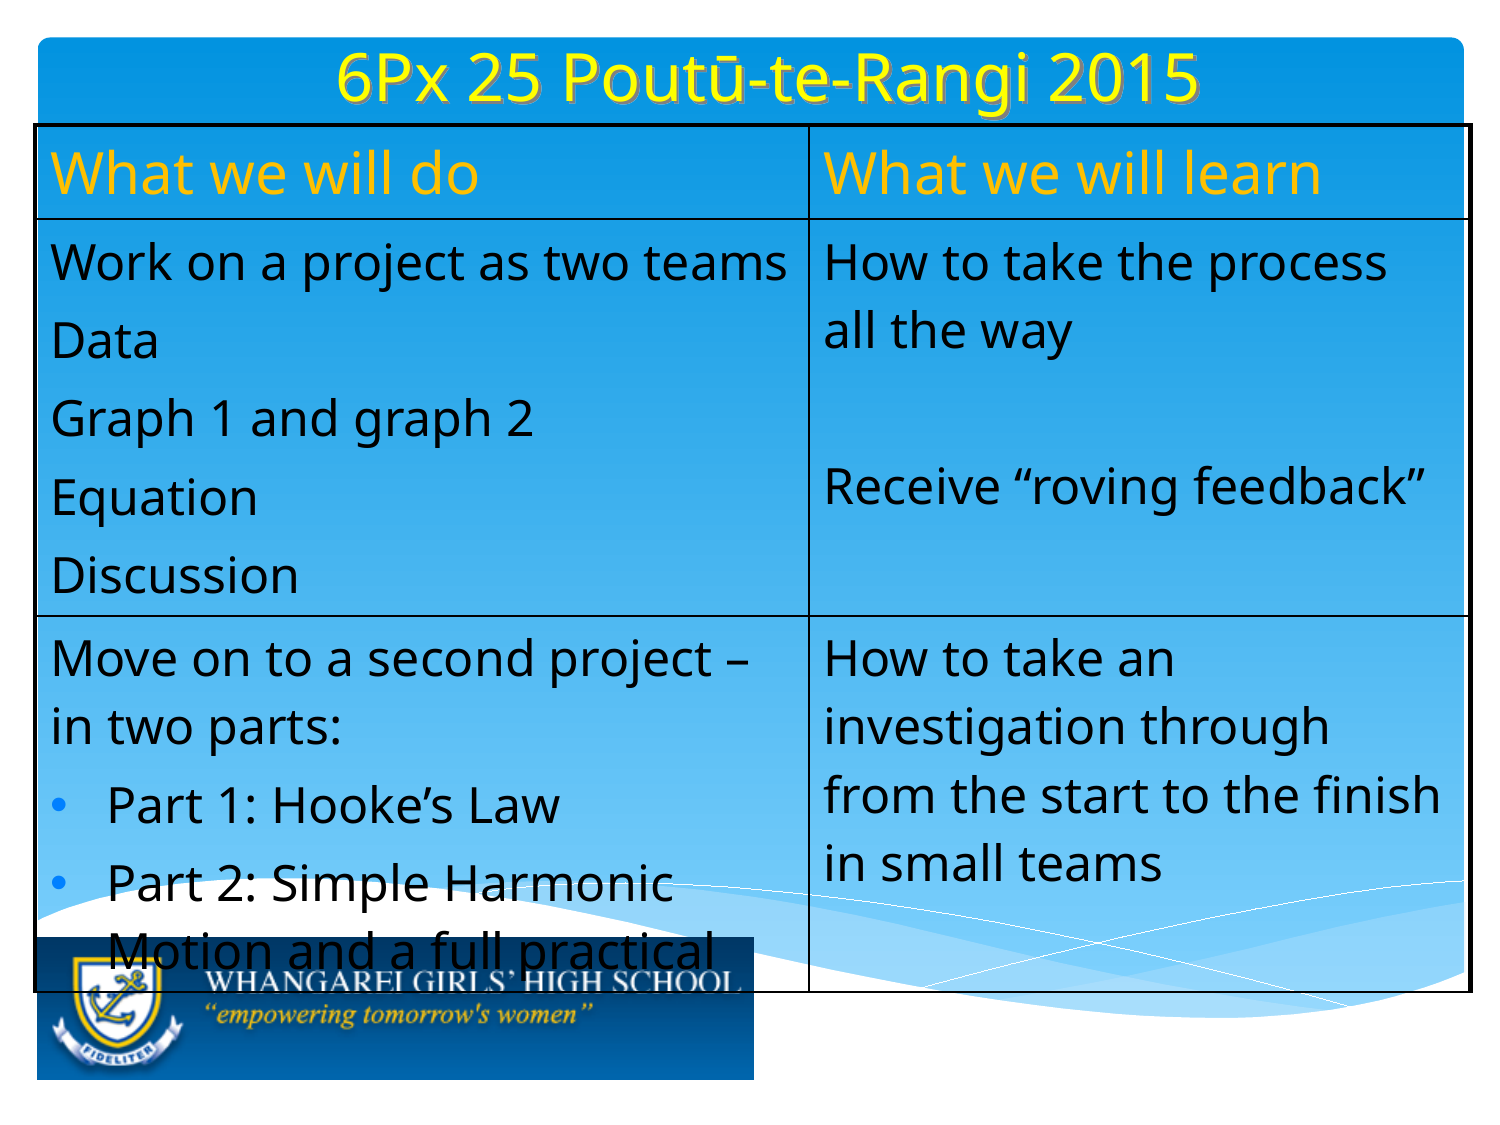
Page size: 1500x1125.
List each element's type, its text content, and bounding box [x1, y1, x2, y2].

table_header What we will learn [810, 127, 1468, 218]
picture [37, 937, 754, 1080]
table_cell Move on to a second project – in two parts: Part 1: Hooke’s Law Part 2: Simple Harmonic Motion and a full practical [37, 617, 808, 991]
table_cell How to take the process all the way Receive “roving feedback” [810, 220, 1468, 615]
text_box 6Px 25 Poutū-te-Rangi 2015 [162, 24, 1375, 123]
table_cell How to take an investigation through from the start to the finish in small teams [810, 617, 1468, 991]
table_header What we will do [37, 127, 808, 218]
table_cell Work on a project as two teams Data Graph 1 and graph 2 Equation Discussion [37, 220, 808, 615]
